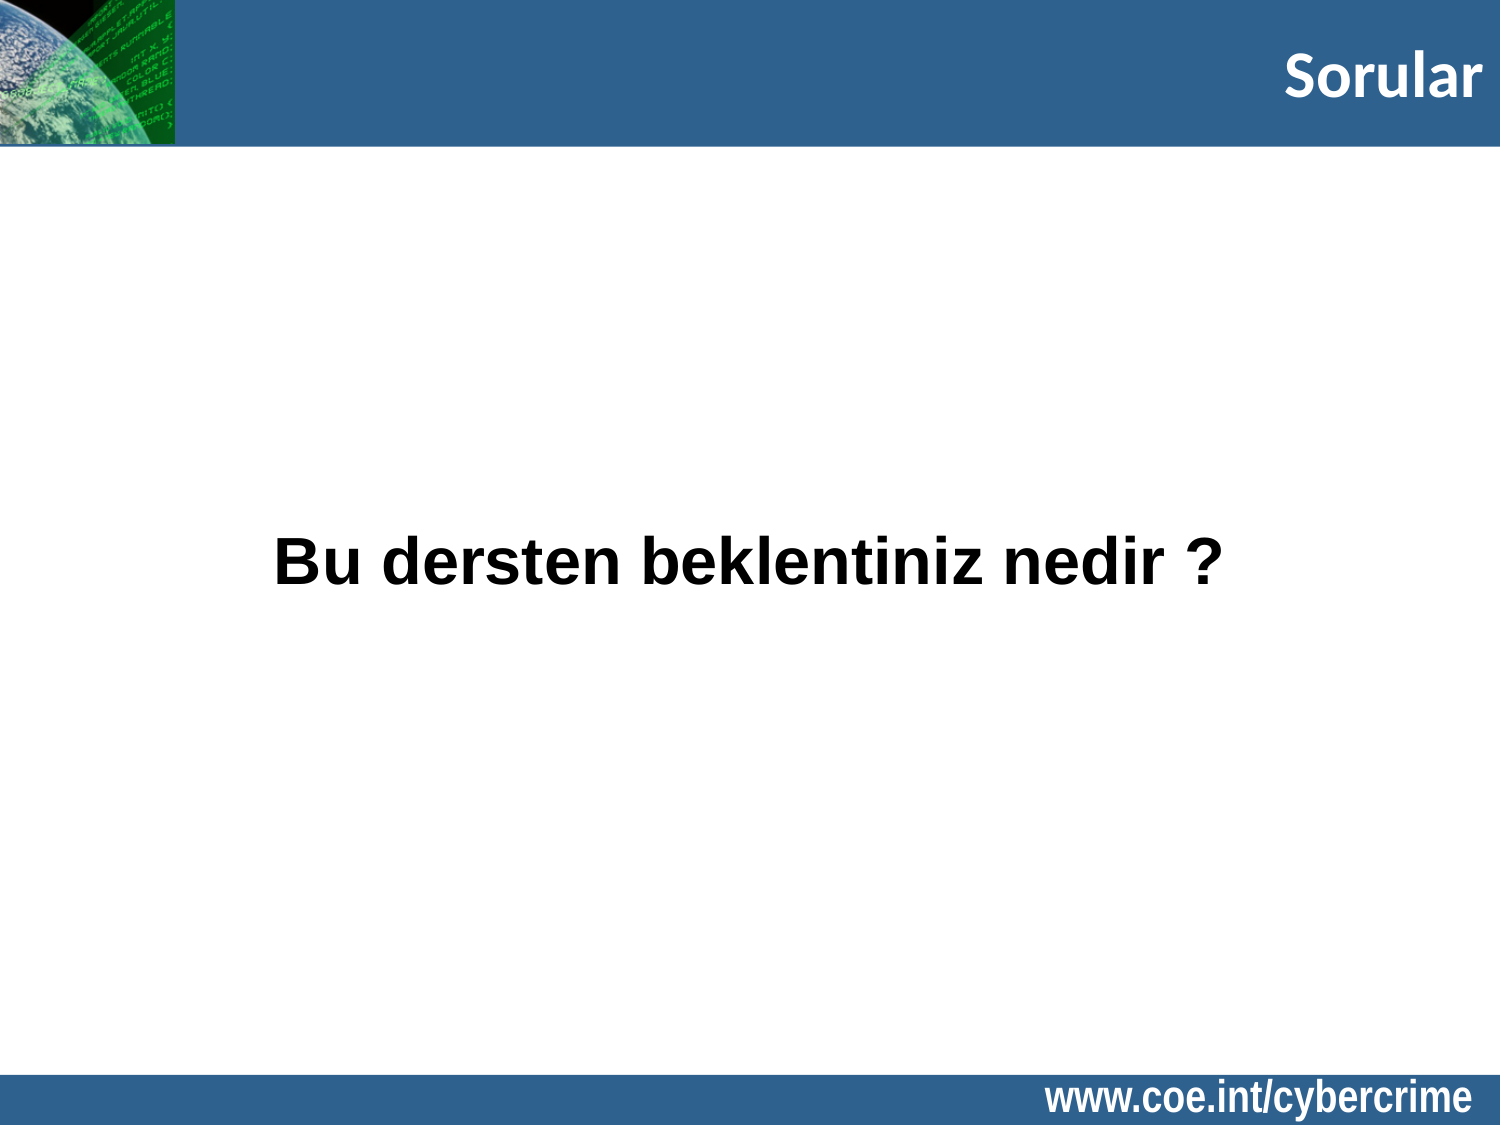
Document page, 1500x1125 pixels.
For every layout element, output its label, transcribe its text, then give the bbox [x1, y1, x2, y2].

picture [0, 0, 175, 144]
text_box Bu dersten beklentiniz nedir ? [50, 525, 1450, 605]
text_box Sorular [177, 0, 1500, 149]
text_box www.coe.int/cybercrime [1030, 1059, 1500, 1125]
text_box [0, 1073, 1030, 1125]
